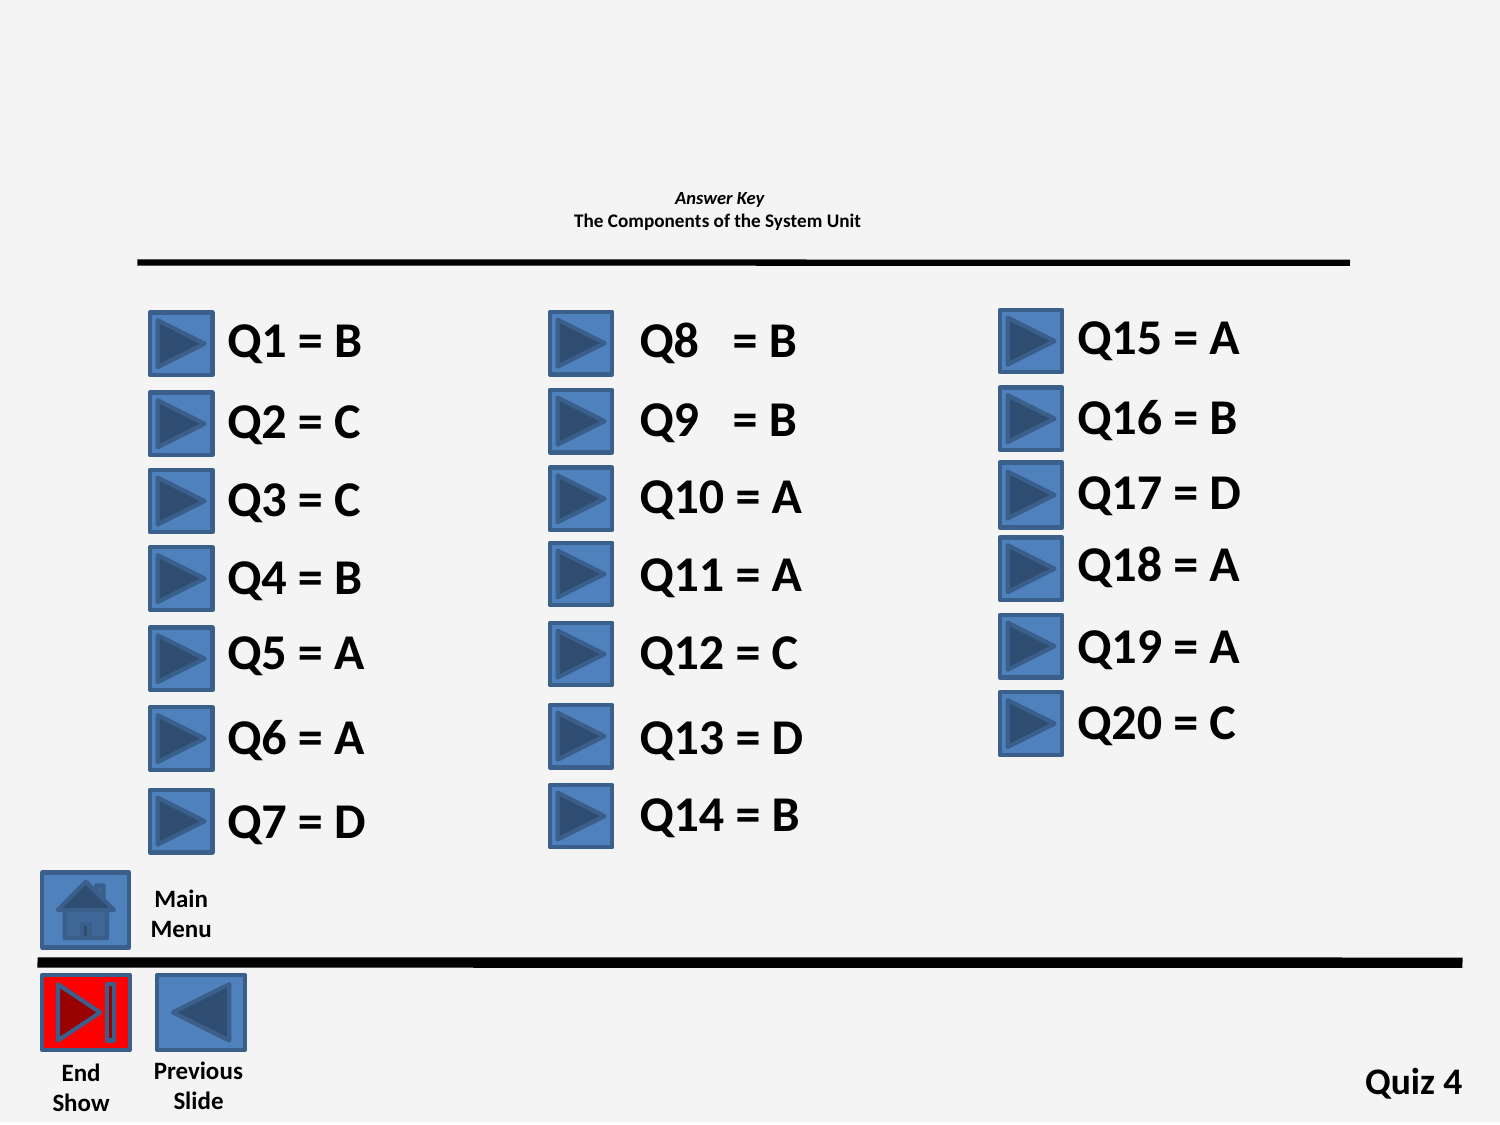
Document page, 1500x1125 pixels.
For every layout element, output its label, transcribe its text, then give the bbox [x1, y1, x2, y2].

text_box Q4 = B [212, 537, 475, 612]
text_box [998, 308, 1064, 374]
text_box [40, 973, 132, 1052]
text_box Q12 = C [624, 612, 913, 688]
text_box Previous Slide [132, 1047, 268, 1123]
text_box Q11 = A [624, 534, 913, 609]
text_box [148, 705, 212, 772]
text_box [548, 310, 614, 377]
text_box [40, 870, 131, 950]
text_box Main Menu [125, 874, 238, 950]
text_box Q2 = C [212, 381, 475, 457]
title Answer Key The Components of the System Unit [251, 271, 1189, 275]
text_box [998, 613, 1062, 680]
text_box Q13 = D [624, 696, 913, 772]
text_box [155, 973, 247, 1052]
text_box Q16 = B [1062, 376, 1350, 451]
text_box [148, 788, 212, 855]
title Answer Key The Components of the System Unit [251, 112, 1189, 259]
text_box Q5 = A [212, 612, 488, 688]
text_box [148, 310, 215, 377]
text_box [548, 465, 614, 532]
text_box Q19 = A [1062, 606, 1350, 681]
text_box Q3 = C [212, 459, 488, 534]
text_box [998, 690, 1062, 757]
text_box Q8 = B [624, 299, 913, 375]
text_box Q18 = A [1062, 524, 1350, 599]
text_box Q6 = A [212, 696, 488, 772]
text_box End Show [24, 1049, 138, 1124]
text_box [548, 621, 614, 687]
text_box Q7 = D [212, 781, 488, 857]
text_box [148, 390, 212, 457]
text_box [148, 468, 212, 534]
text_box Q1 = B [212, 299, 475, 375]
text_box [548, 783, 614, 849]
text_box [548, 703, 614, 770]
text_box [998, 385, 1062, 452]
text_box Q17 = D [1062, 451, 1350, 524]
text_box Q20 = C [1062, 681, 1350, 757]
text_box Q15 = A [1062, 296, 1350, 372]
text_box [0, 0, 1500, 1123]
text_box [148, 545, 212, 612]
text_box Q14 = B [624, 774, 913, 849]
text_box Q9 = B [624, 379, 913, 454]
text_box [148, 625, 215, 692]
text_box [998, 460, 1062, 530]
text_box [548, 541, 614, 607]
text_box [548, 388, 614, 455]
text_box Q10 = A [624, 456, 913, 532]
text_box Quiz 4 [1065, 1049, 1478, 1110]
text_box [998, 535, 1064, 602]
